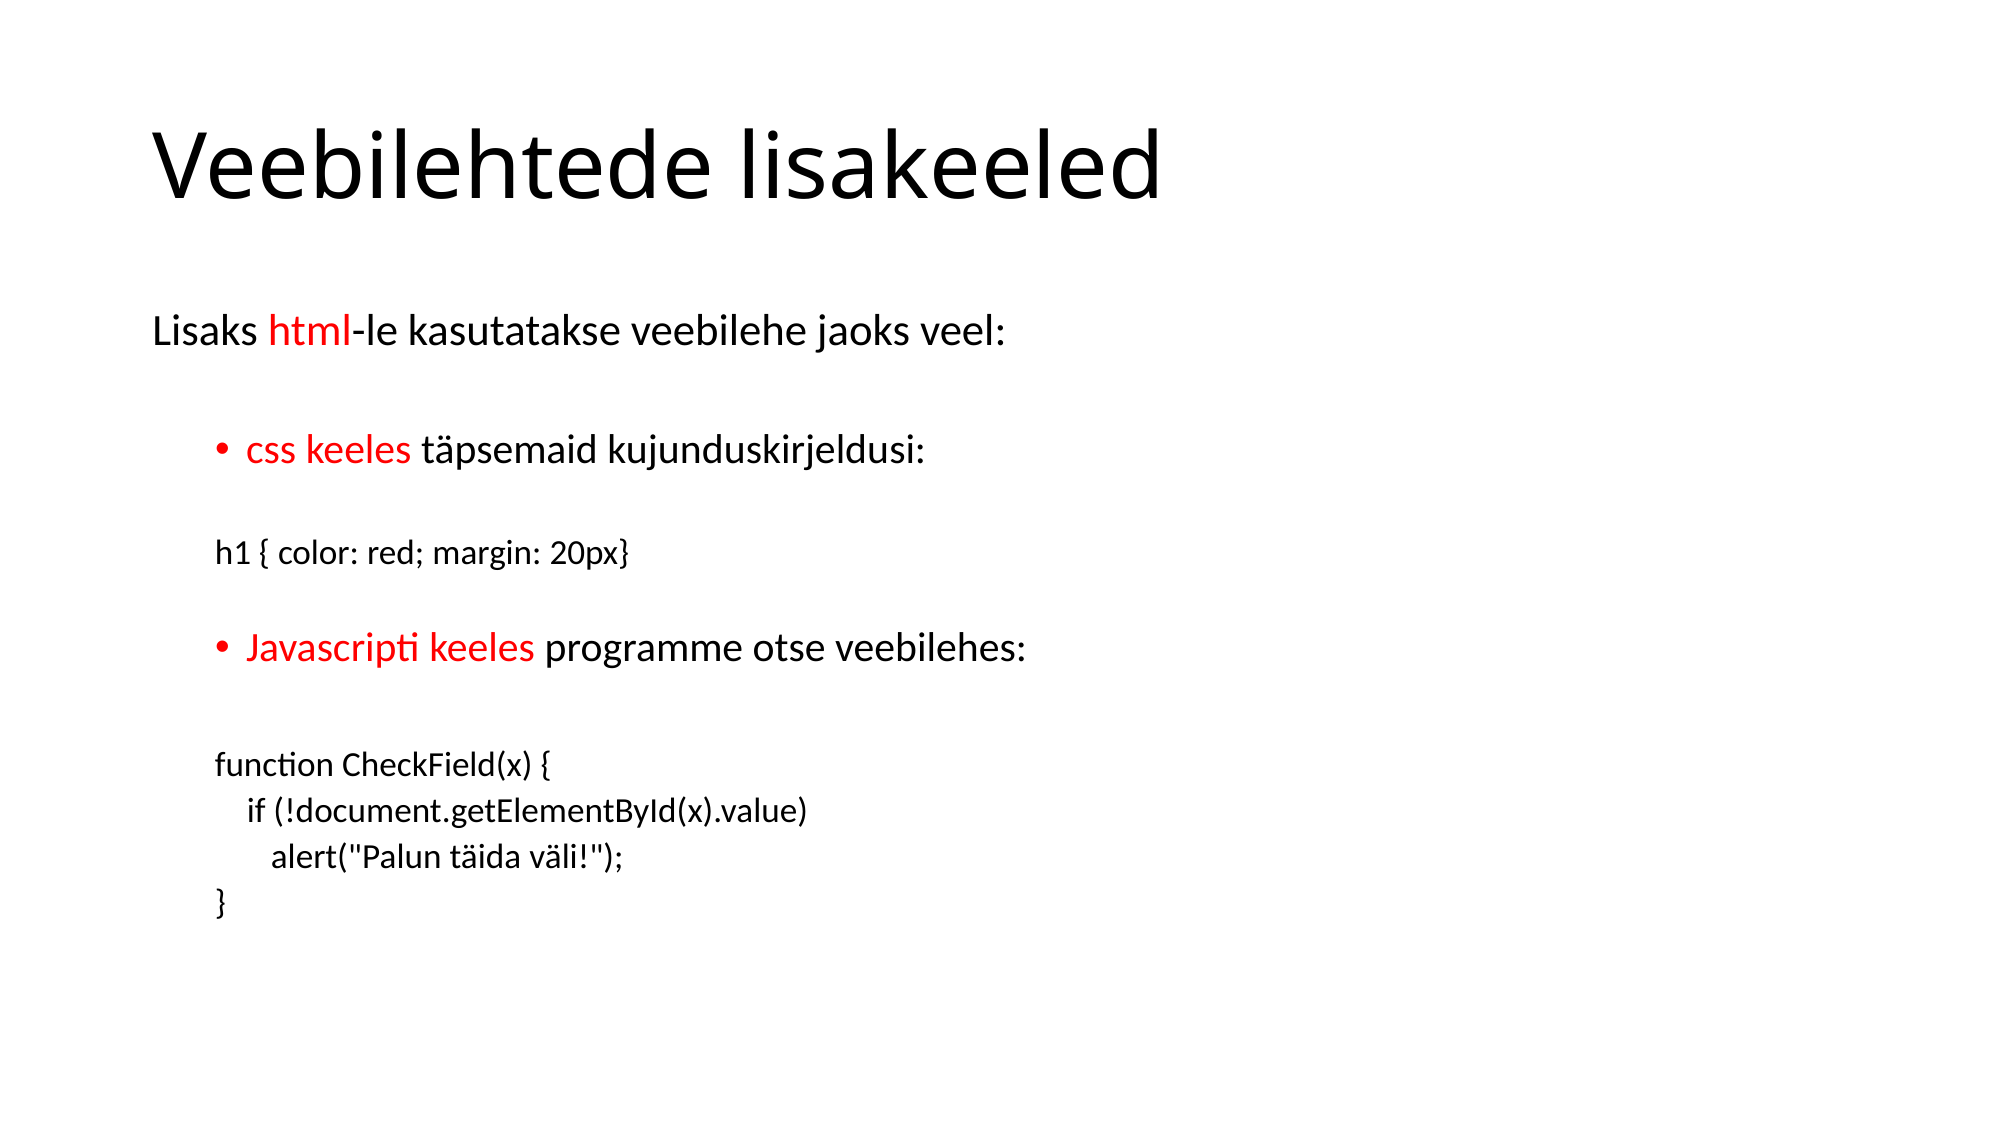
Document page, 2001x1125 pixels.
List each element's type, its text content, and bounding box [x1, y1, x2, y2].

title Veebilehtede lisakeeled [137, 59, 1863, 278]
list Lisaks html-le kasutatakse veebilehe jaoks veel: css keeles täpsemaid kujunduskirjeldusi: h1 { color: red; margin: 20px} Javascripti keeles programme otse veebilehes: function CheckField(x) { if (!document.getElementById(x).value) alert("Palun täida väli!"); } [137, 299, 1863, 1014]
